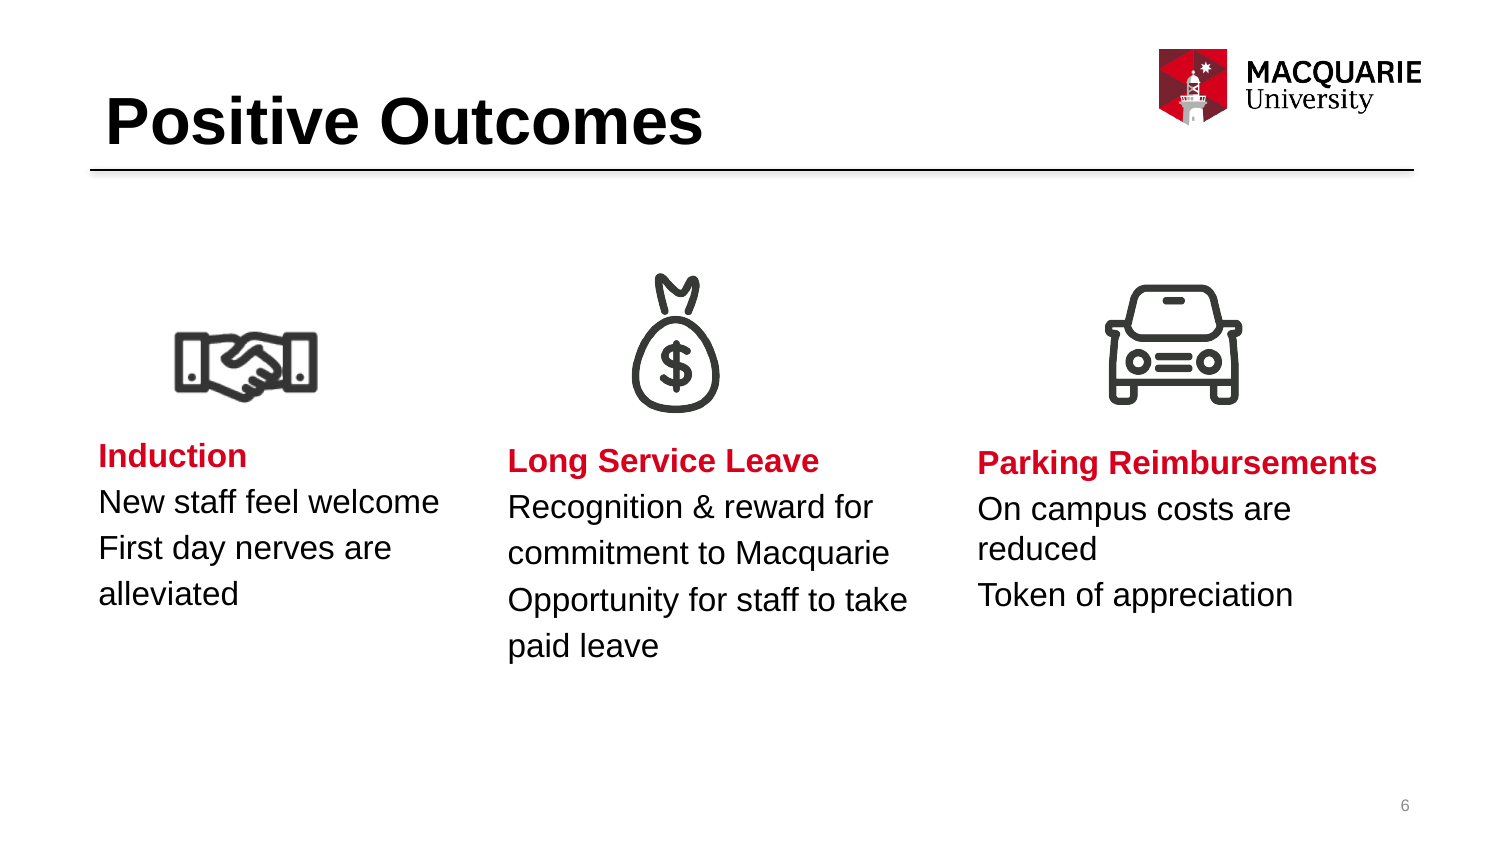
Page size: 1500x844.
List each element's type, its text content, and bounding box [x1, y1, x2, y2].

slide_number 6 [1074, 782, 1425, 827]
picture [1159, 49, 1421, 128]
picture [1077, 274, 1270, 415]
list Induction New staff feel welcome First day nerves are alleviated [83, 426, 481, 726]
picture [171, 292, 321, 442]
list Long Service Leave Recognition & reward for commitment to Macquarie Opportunity for staff to take paid leave [492, 431, 946, 731]
picture [582, 272, 770, 414]
title Positive Outcomes [90, 52, 1141, 166]
list Parking Reimbursements On campus costs are reduced Token of appreciation [962, 433, 1416, 733]
